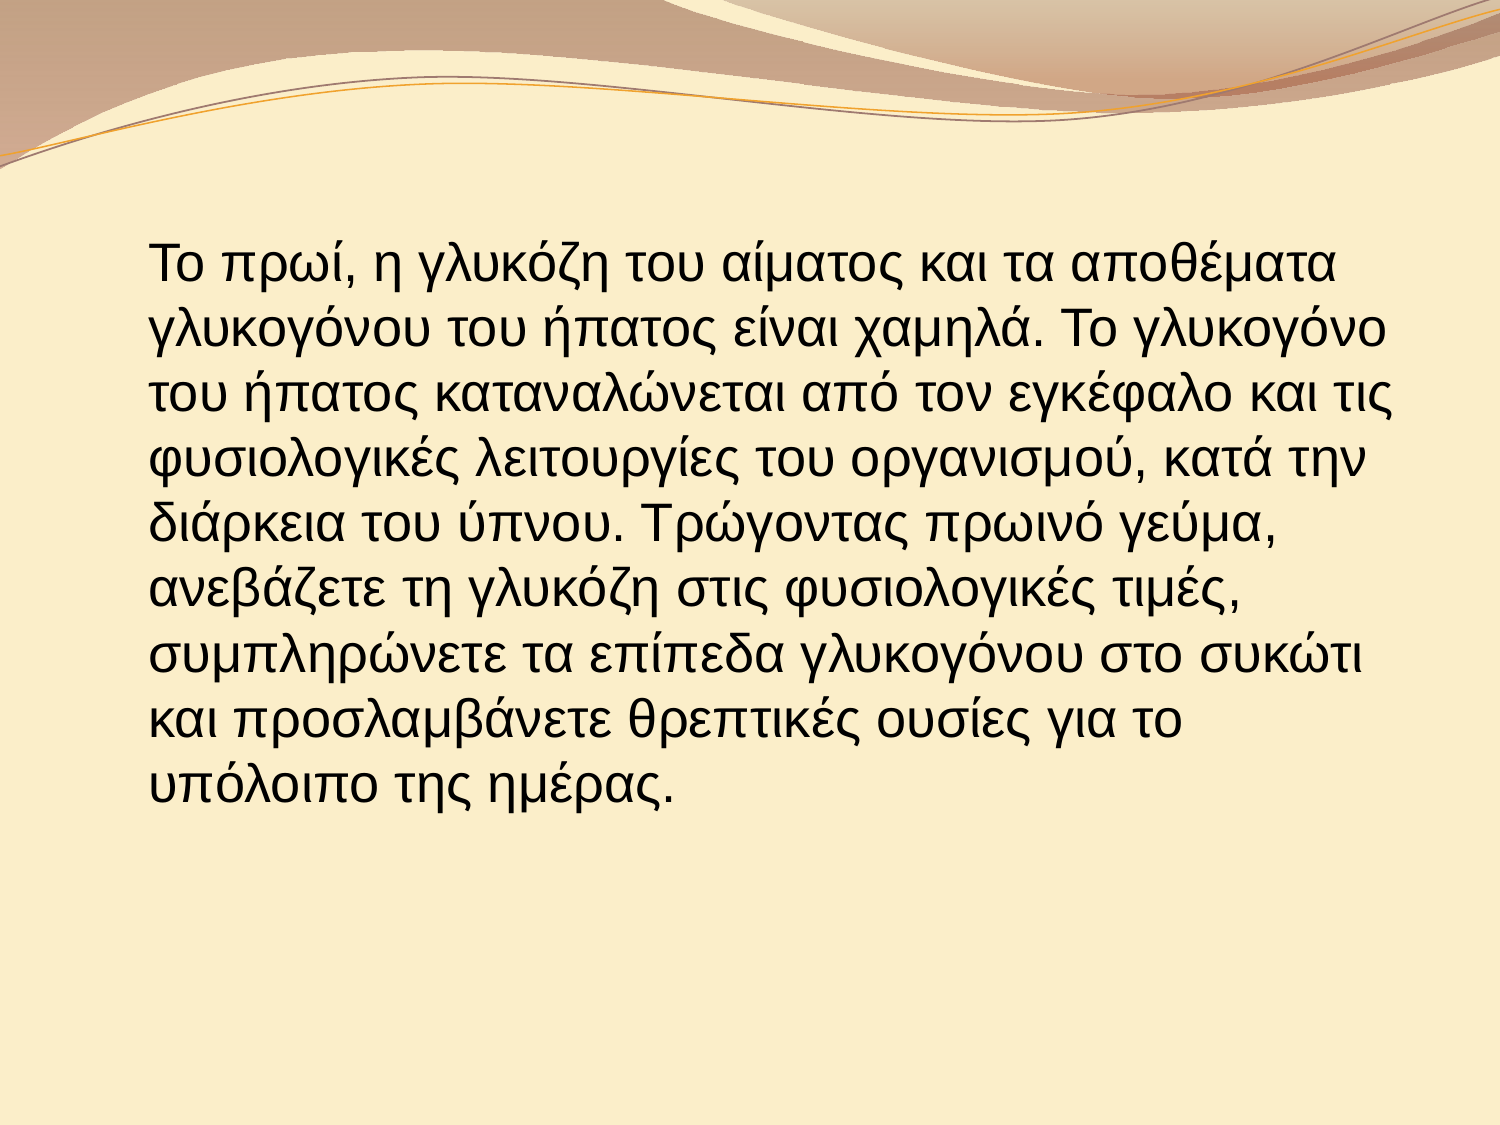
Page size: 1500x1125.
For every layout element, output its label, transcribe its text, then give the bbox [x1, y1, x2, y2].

list Το πρωί, η γλυκόζη του αίματος και τα αποθέματα γλυκογόνου του ήπατος είναι χαμηλά. Το γλυκογόνο του ήπατος καταναλώνεται από τον εγκέφαλο και τις φυσιολογικές λειτουργίες του οργανισμού, κατά την διάρκεια του ύπνου. Τρώγοντας πρωινό γεύμα, ανεβάζετε τη γλυκόζη στις φυσιολογικές τιμές, συμπληρώνετε τα επίπεδα γλυκογόνου στο συκώτι και προσλαμβάνετε θρεπτικές ουσίες για το υπόλοιπο της ημέρας. [88, 219, 1439, 940]
